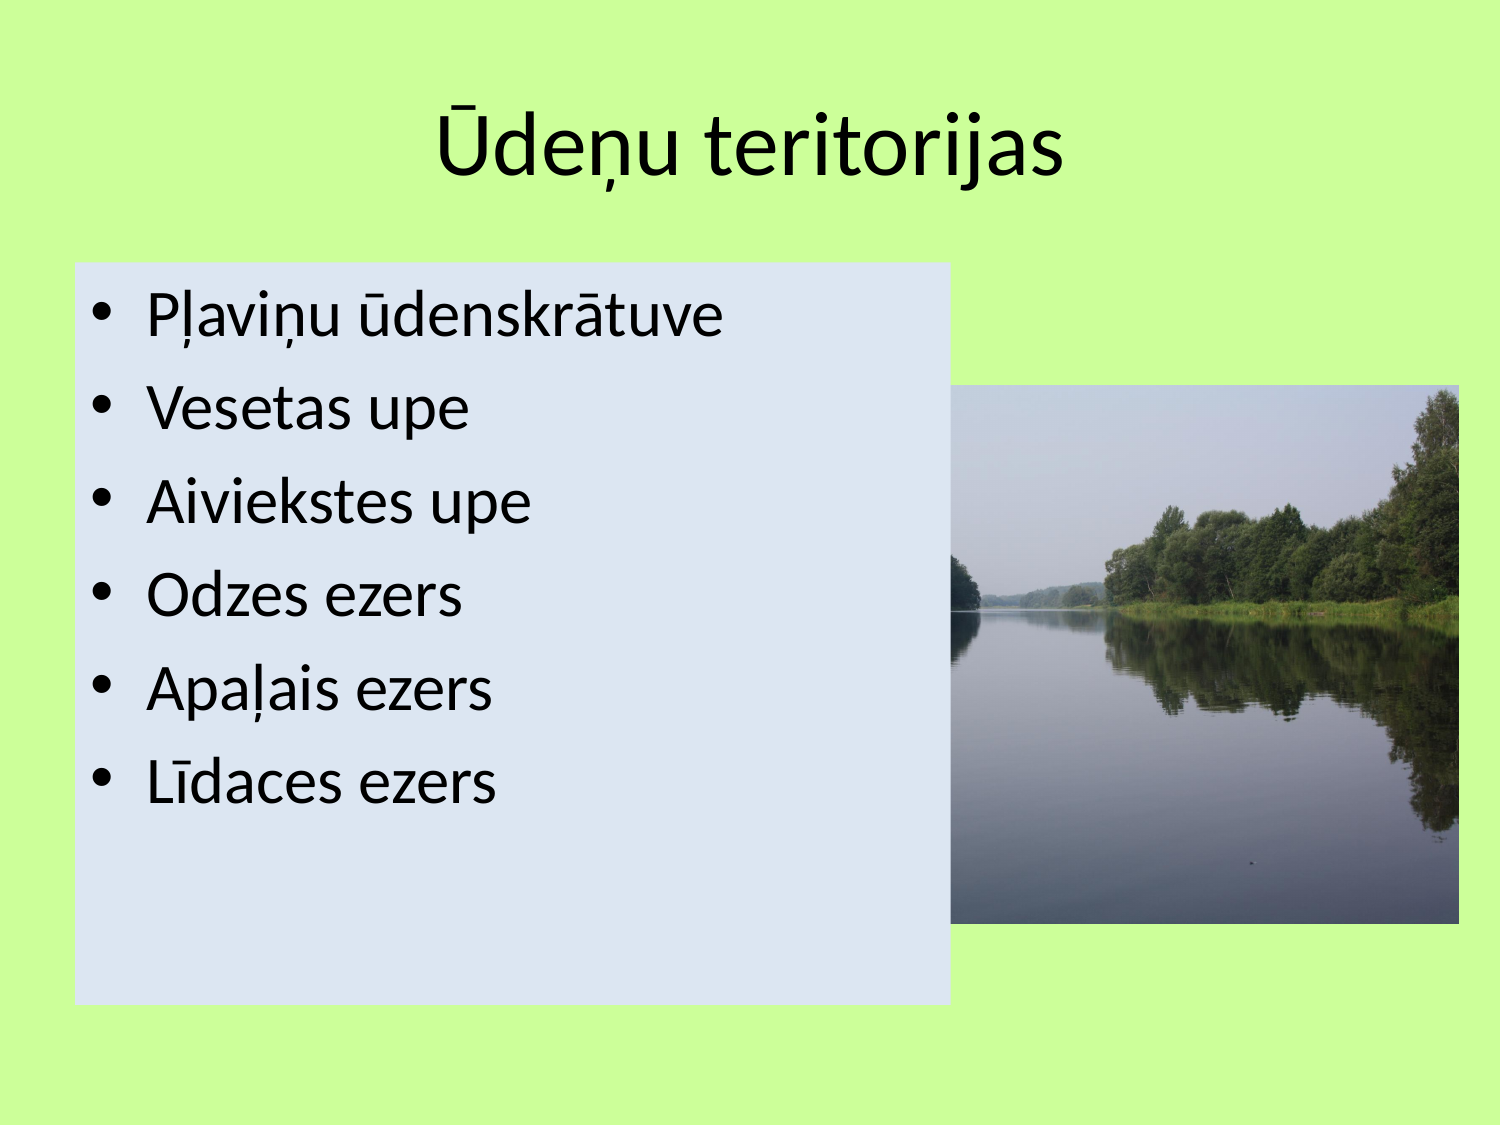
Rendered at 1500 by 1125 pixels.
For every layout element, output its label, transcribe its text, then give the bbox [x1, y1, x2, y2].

list Pļaviņu ūdenskrātuve Vesetas upe Aiviekstes upe Odzes ezers Apaļais ezers Līdaces ezers [75, 262, 951, 1005]
title Ūdeņu teritorijas [75, 45, 1425, 233]
picture [596, 385, 1459, 924]
